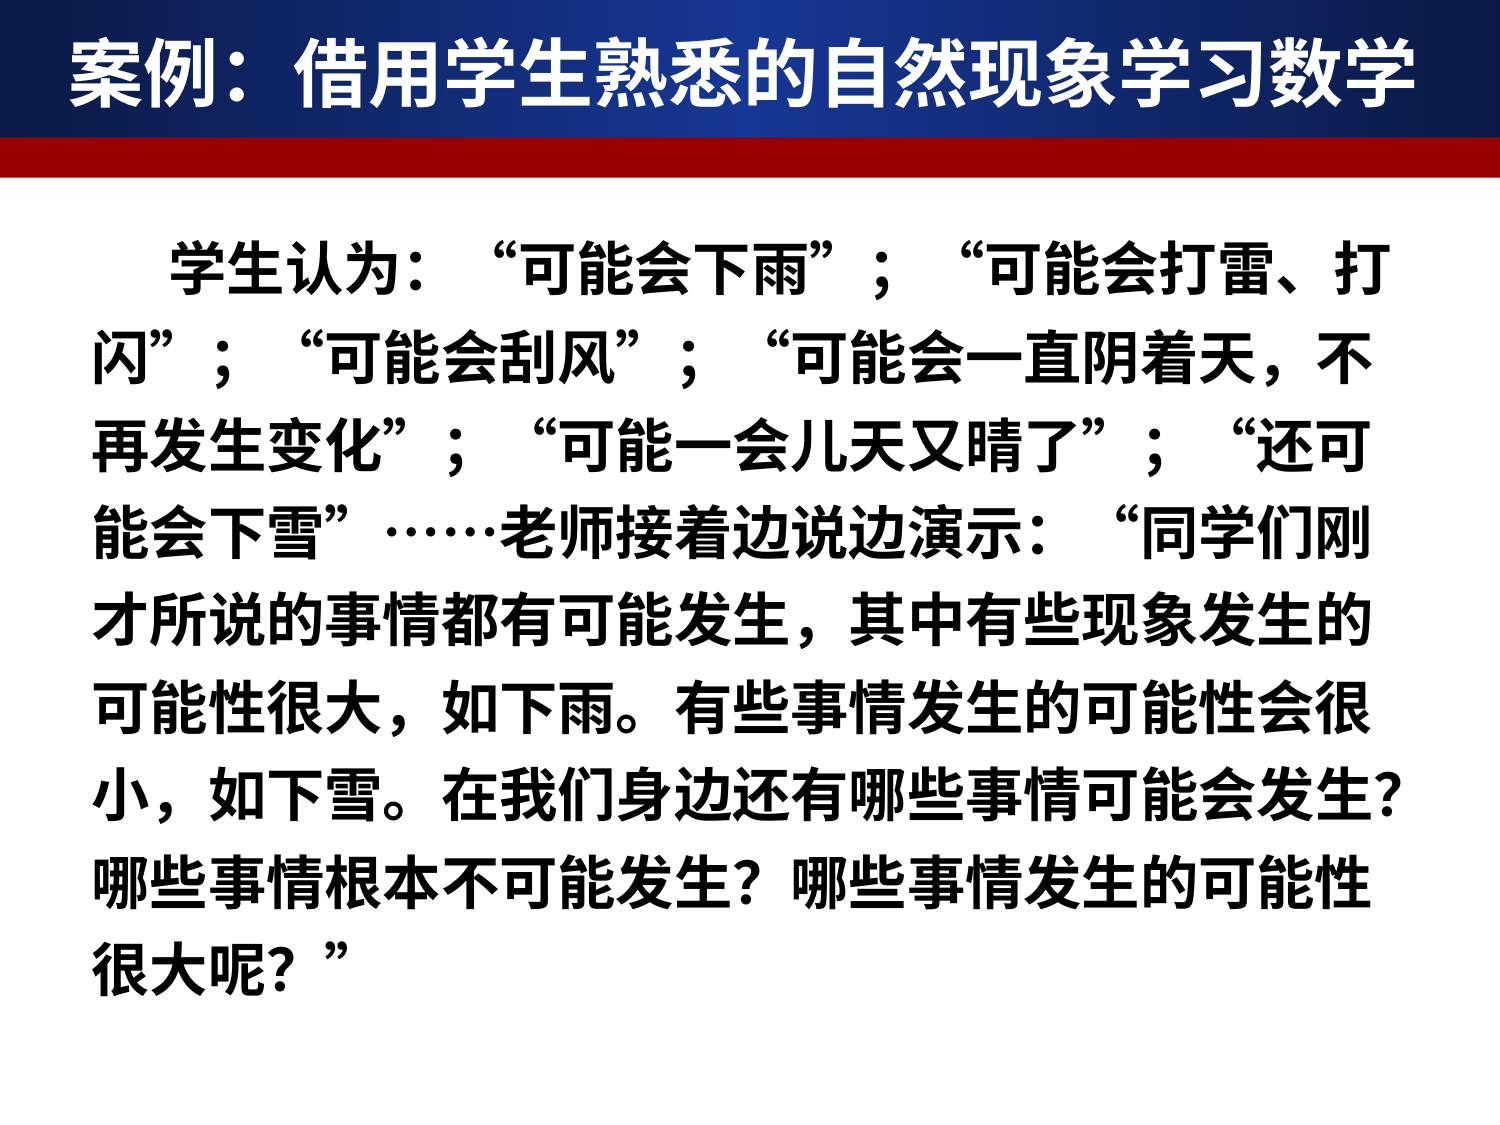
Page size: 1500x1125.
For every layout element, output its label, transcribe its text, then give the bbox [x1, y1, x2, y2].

title 案例：借用学生熟悉的自然现象学习数学 [50, 24, 1438, 118]
list 学生认为：“可能会下雨”；“可能会打雷、打闪”；“可能会刮风”；“可能会一直阴着天，不再发生变化”；“可能一会儿天又晴了”；“还可能会下雪”……老师接着边说边演示：“同学们刚才所说的事情都有可能发生，其中有些现象发生的可能性很大，如下雨。有些事情发生的可能性会很小，如下雪。在我们身边还有哪些事情可能会发生？哪些事情根本不可能发生？哪些事情发生的可能性很大呢？” [76, 196, 1436, 1024]
